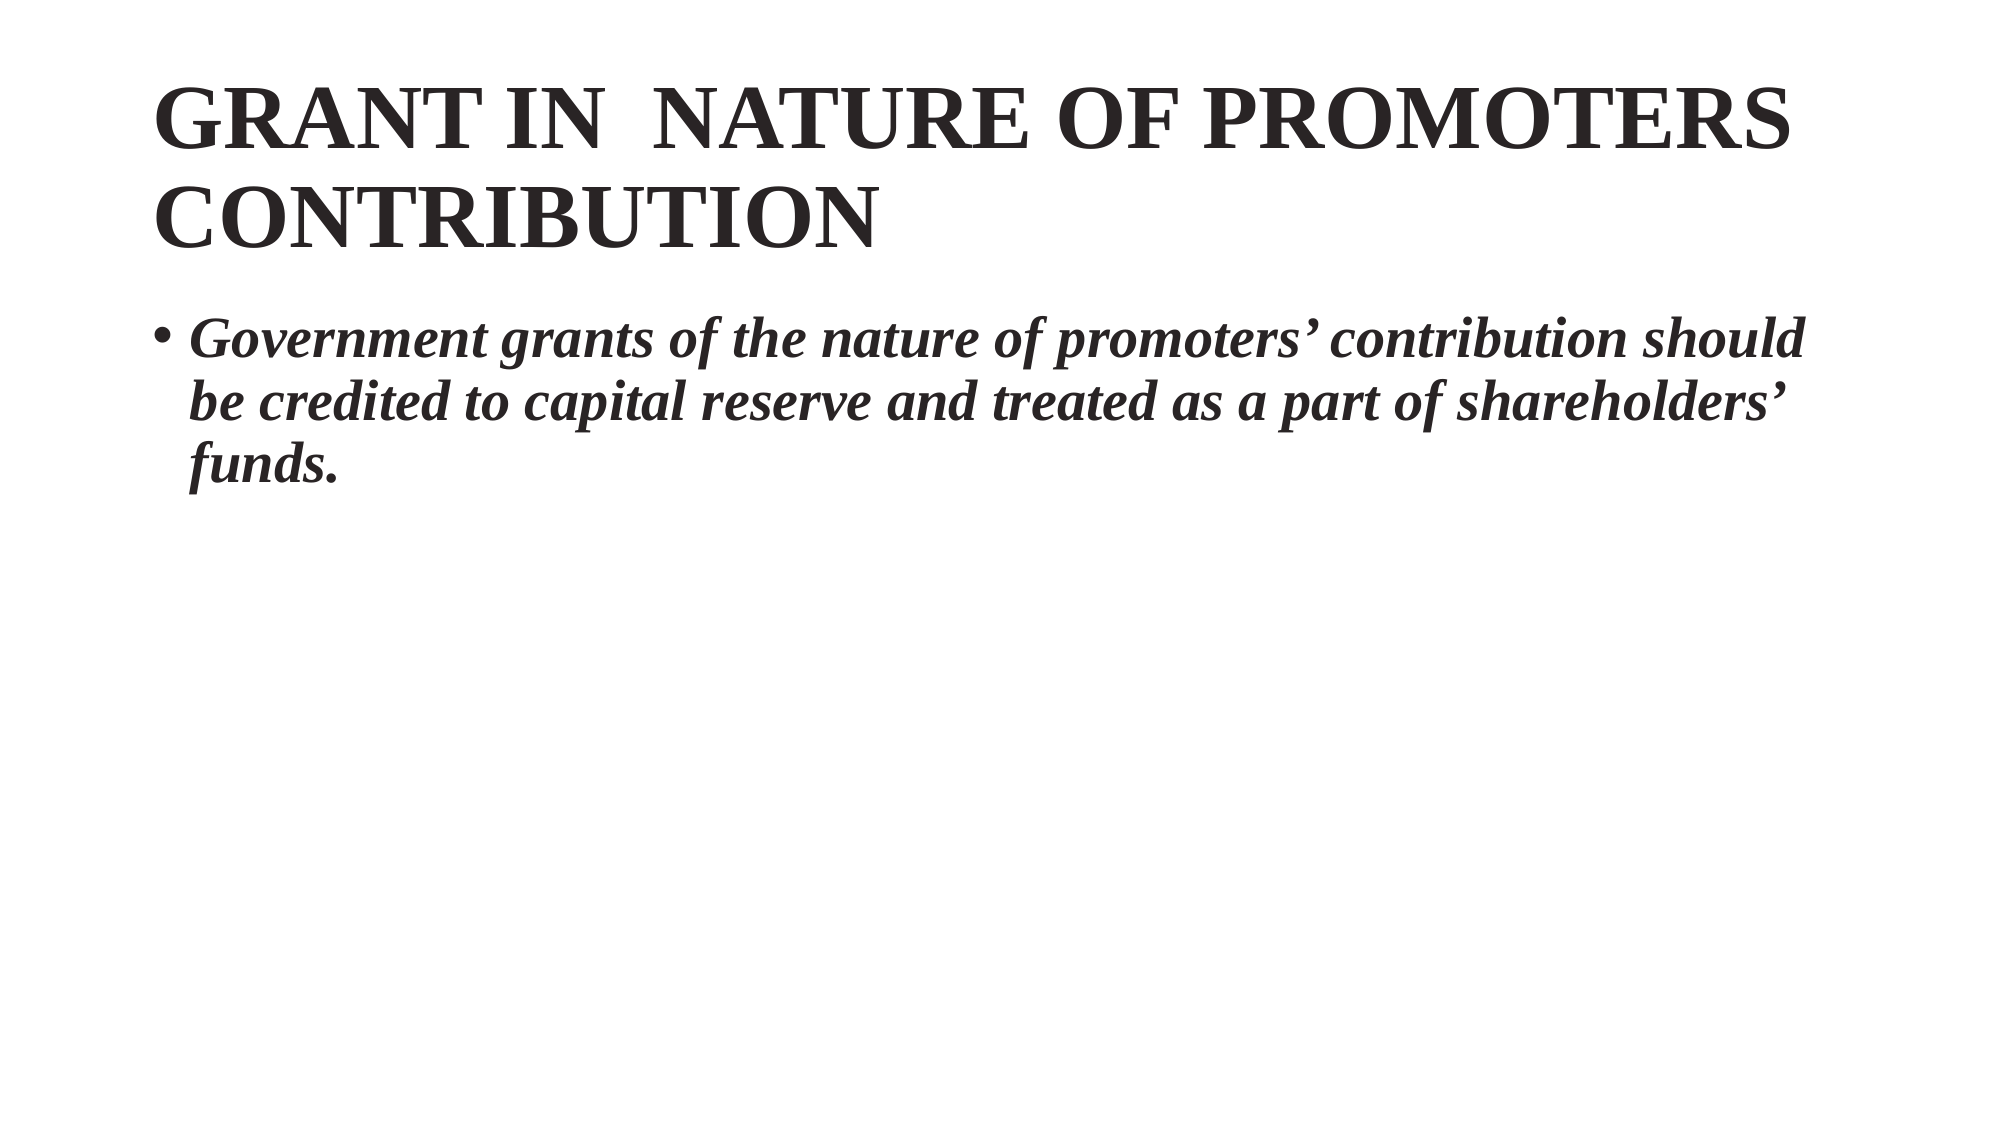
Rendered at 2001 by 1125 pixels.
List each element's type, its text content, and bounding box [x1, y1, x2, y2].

title GRANT IN NATURE OF PROMOTERS CONTRIBUTION [137, 59, 1863, 278]
list Government grants of the nature of promoters’ contribution should be credited to capital reserve and treated as a part of shareholders’ funds. [137, 299, 1863, 1014]
